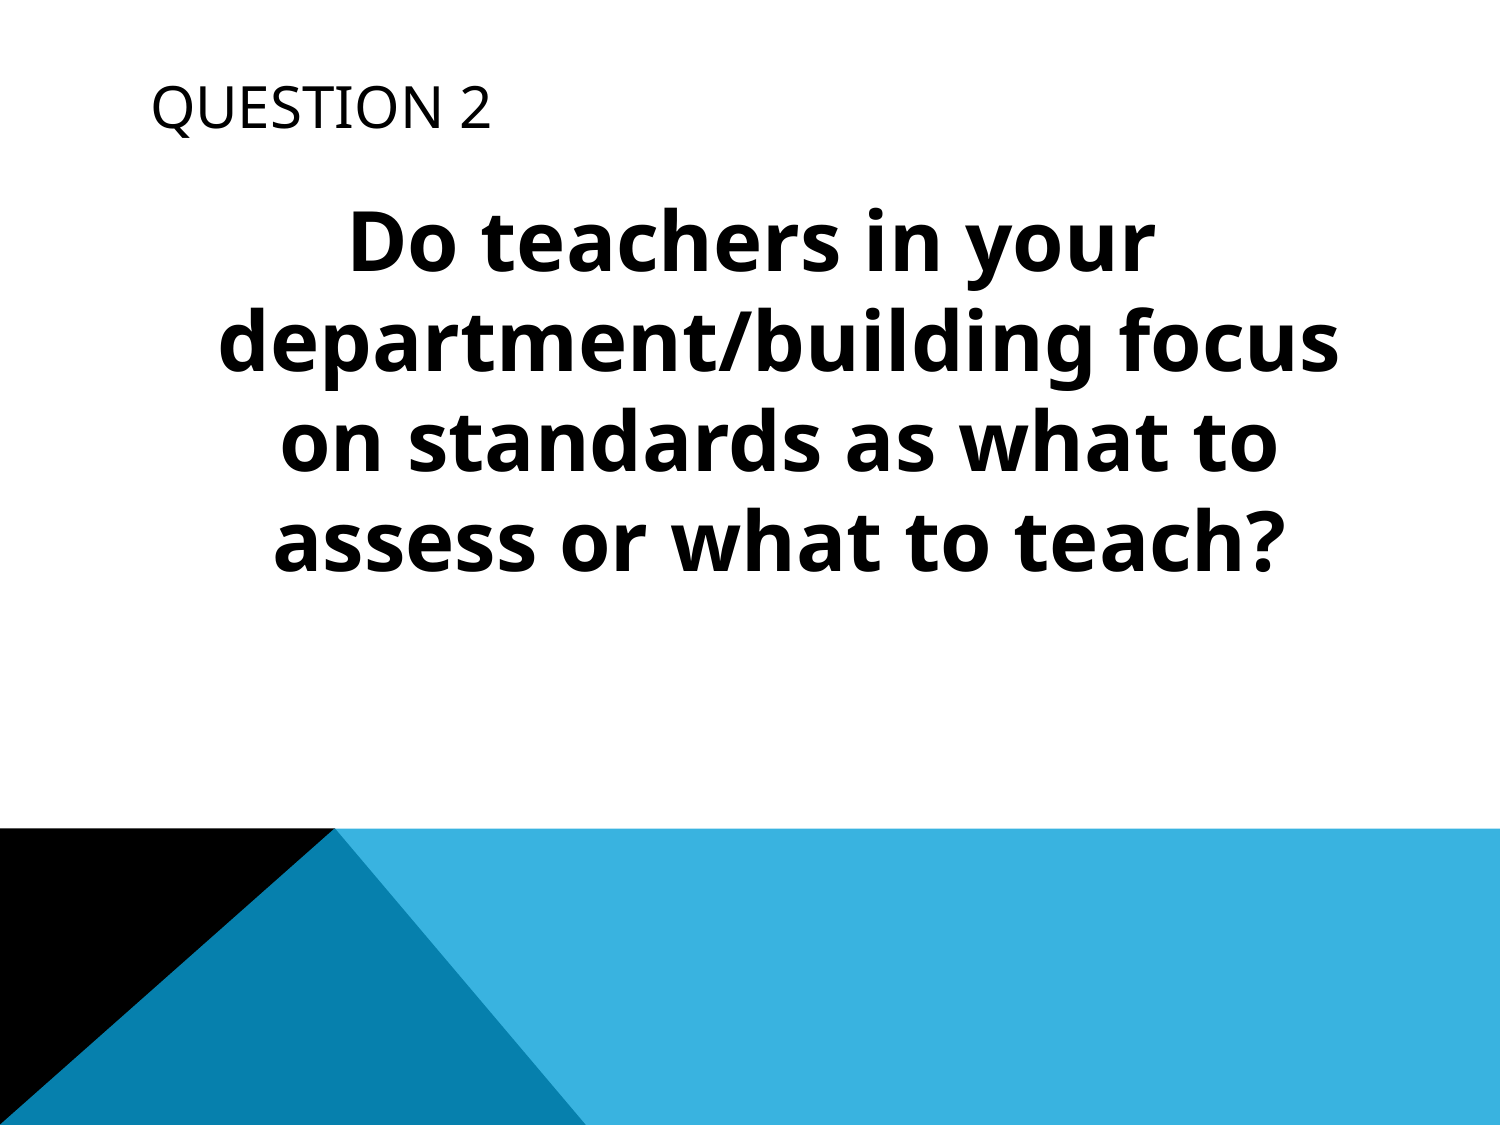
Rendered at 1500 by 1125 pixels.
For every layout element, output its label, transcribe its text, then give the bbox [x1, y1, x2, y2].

title Question 2 [135, 60, 1369, 150]
list Do teachers in your department/building focus on standards as what to assess or what to teach? [135, 180, 1369, 768]
